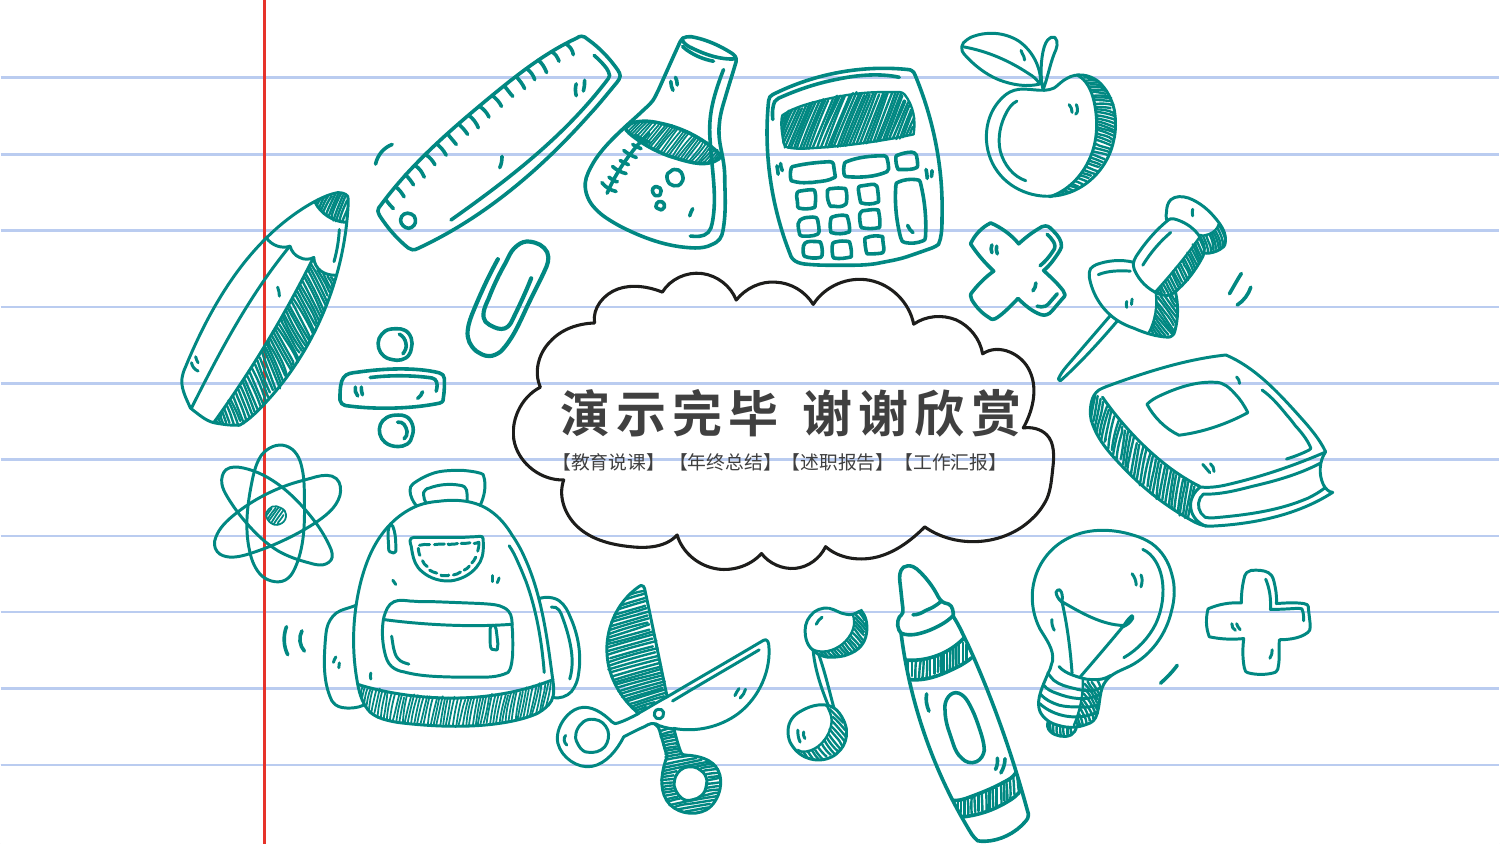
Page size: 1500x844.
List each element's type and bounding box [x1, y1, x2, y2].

picture [40, 0, 1385, 844]
